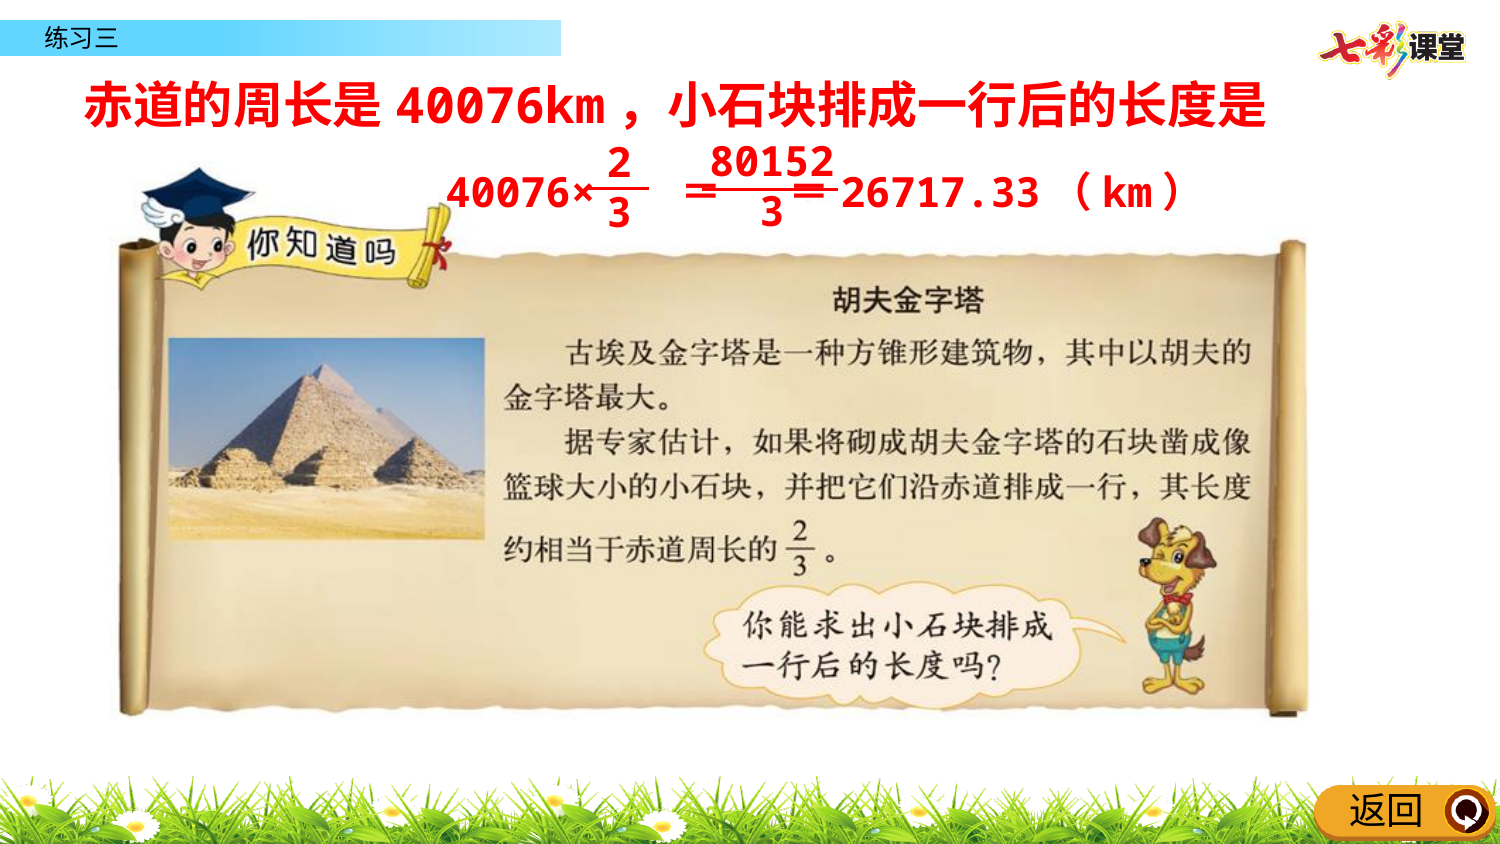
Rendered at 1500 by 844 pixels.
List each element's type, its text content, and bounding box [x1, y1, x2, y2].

picture [100, 161, 1324, 731]
text_box 赤道的周长是40076km，小石块排成一行后的长度是 [68, 65, 1282, 201]
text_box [430, 127, 1219, 245]
picture [1316, 20, 1468, 80]
picture [0, 776, 1500, 844]
